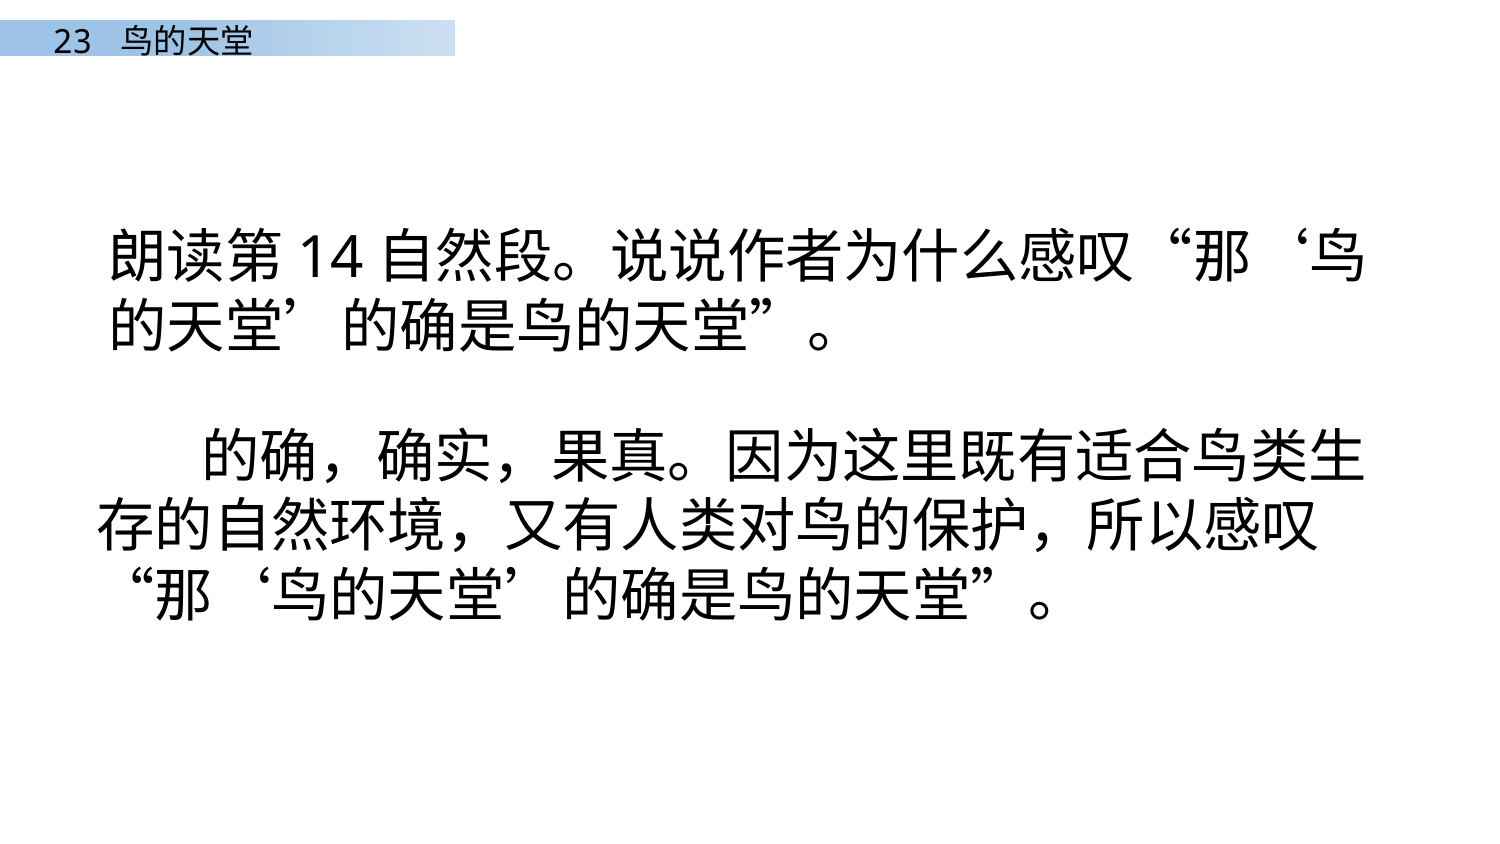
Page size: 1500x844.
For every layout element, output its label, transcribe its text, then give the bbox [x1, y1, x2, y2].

text_box 朗读第14自然段。说说作者为什么感叹“那‘鸟的天堂’的确是鸟的天堂”。 [93, 211, 1430, 367]
text_box 的确，确实，果真。因为这里既有适合鸟类生存的自然环境，又有人类对鸟的保护，所以感叹“那‘鸟的天堂’的确是鸟的天堂”。 [81, 411, 1418, 636]
